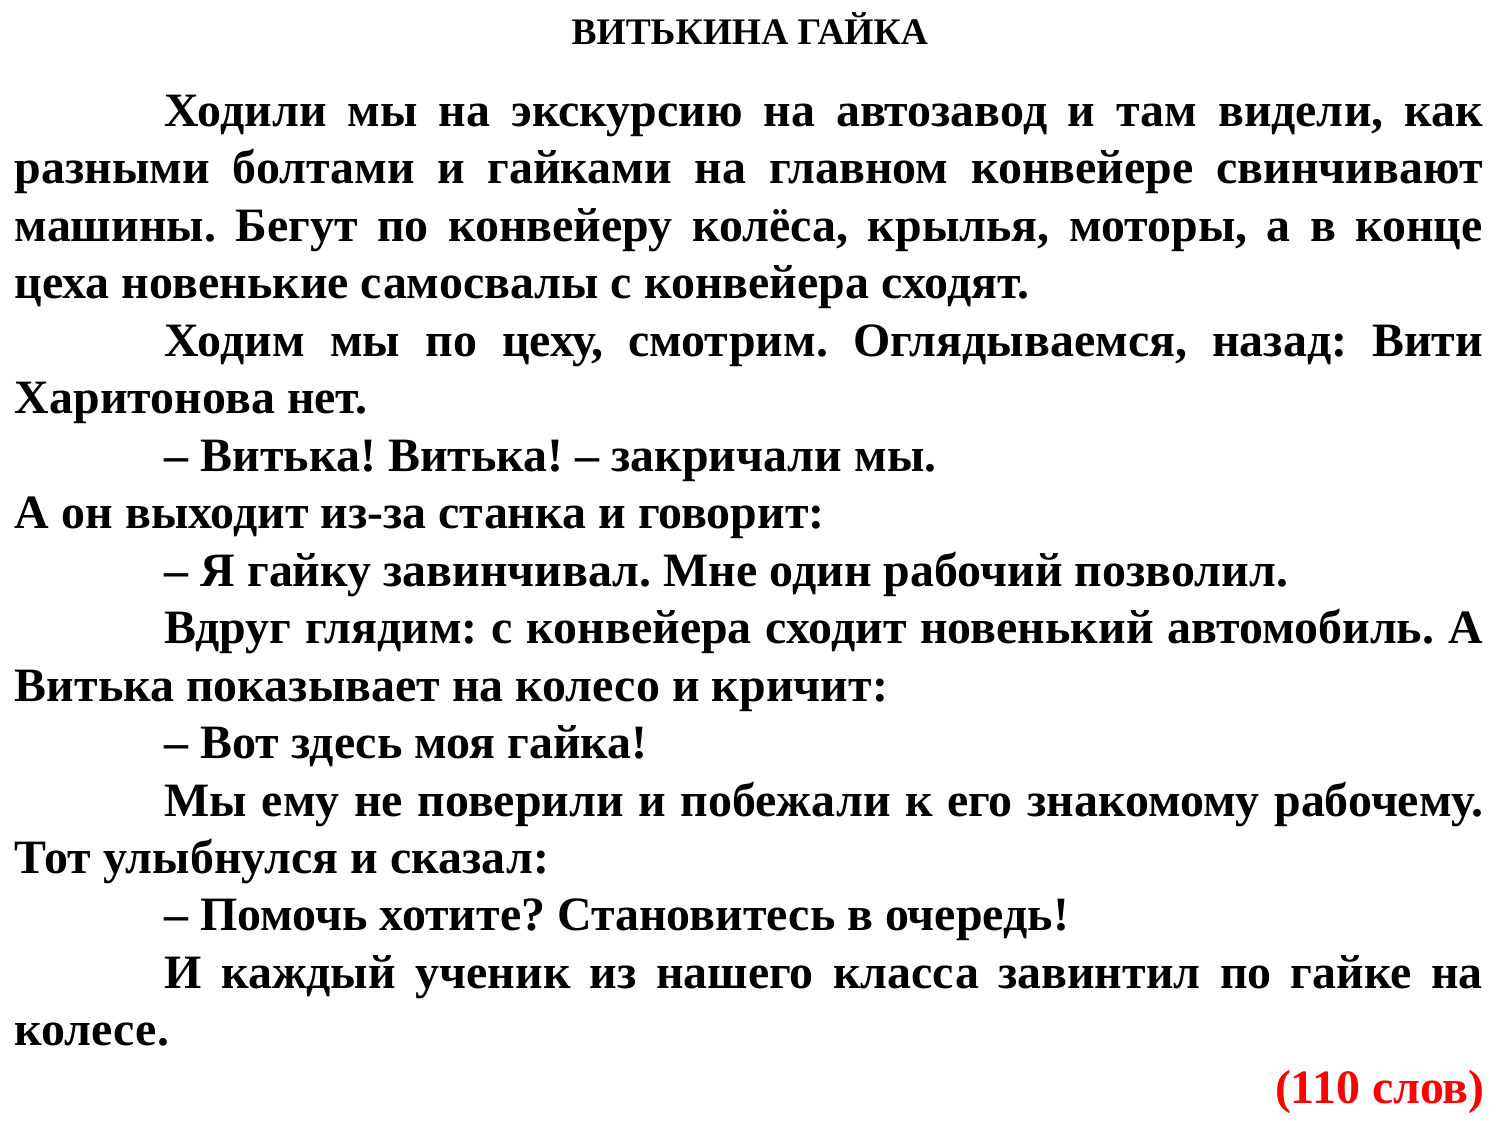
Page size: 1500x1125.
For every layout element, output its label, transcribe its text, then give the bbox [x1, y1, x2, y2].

text_box ВИТЬКИНА ГАЙКА Ходили мы на экскурсию на автозавод и там видели, как разными болтами и гайками на главном конвейере свинчивают машины. Бегут по конвейеру колёса, крылья, моторы, а в конце цеха новенькие самосвалы с конвейера сходят. Ходим мы по цеху, смотрим. Оглядываемся, назад: Вити Харитонова нет. – Витька! Витька! – закричали мы. А он выходит из-за станка и говорит: – Я гайку завинчивал. Мне один рабочий позволил. Вдруг глядим: с конвейера сходит новенький автомобиль. А Витька показывает на колесо и кричит: – Вот здесь моя гайка! Мы ему не поверили и побежали к его знакомому рабочему. Тот улыбнулся и сказал: – Помочь хотите? Становитесь в очередь! И каждый ученик из нашего класса завинтил по гайке на колесе. (110 слов) [0, 0, 1500, 1121]
